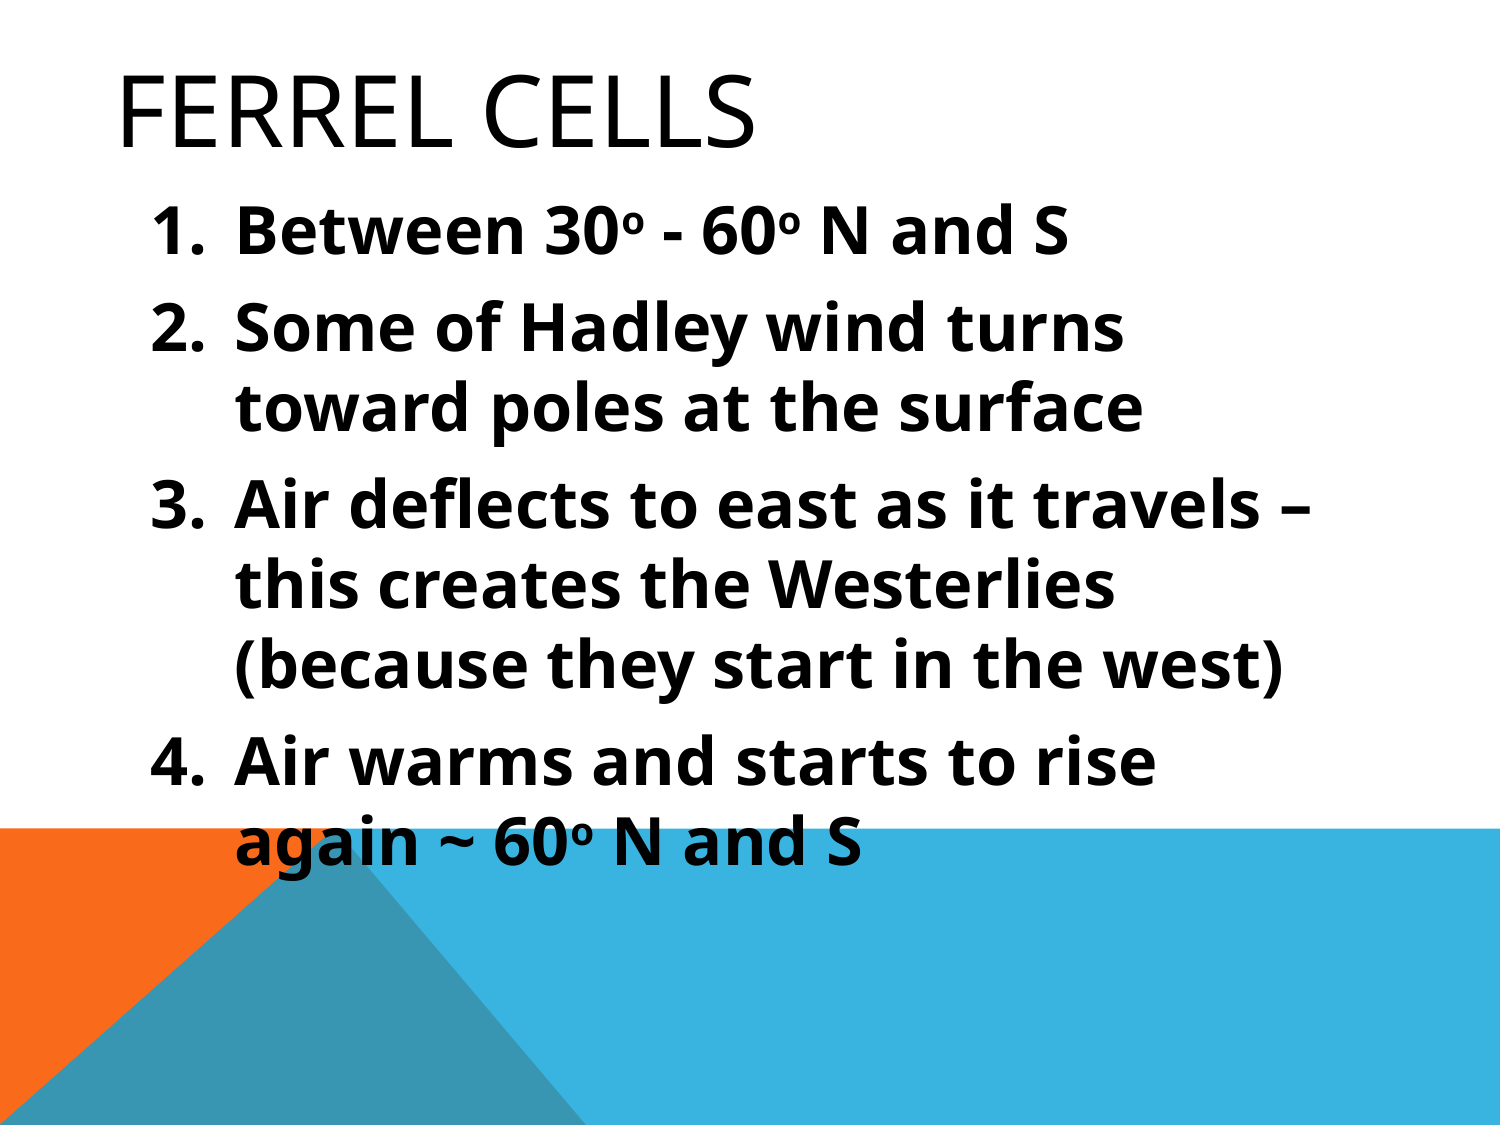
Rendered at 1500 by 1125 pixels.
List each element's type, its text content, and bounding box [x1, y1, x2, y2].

list Between 30o - 60o N and S Some of Hadley wind turns toward poles at the surface Air deflects to east as it travels – this creates the Westerlies (because they start in the west) Air warms and starts to rise again ~ 60o N and S [135, 180, 1369, 900]
title ferrel cells [99, 62, 1334, 153]
